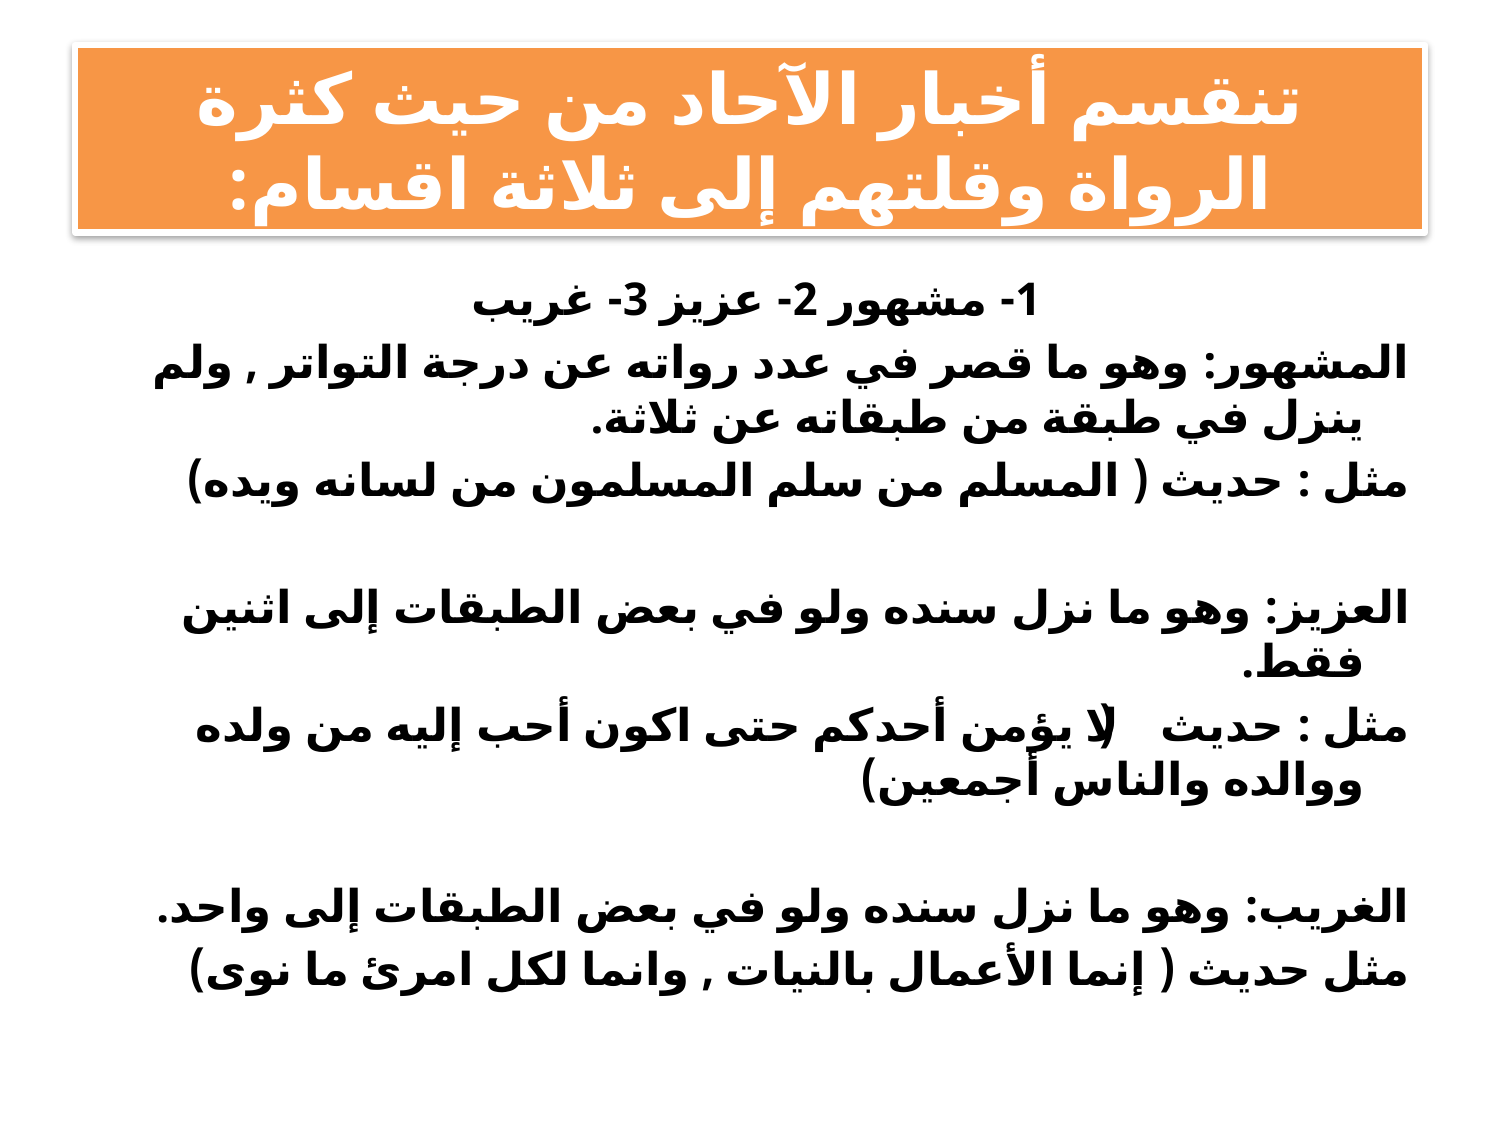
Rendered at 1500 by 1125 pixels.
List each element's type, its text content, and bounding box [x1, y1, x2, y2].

title تنقسم أخبار الآحاد من حيث كثرة الرواة وقلتهم إلى ثلاثة اقسام: [72, 42, 1428, 236]
list 1- مشهور 2- عزيز 3- غريب المشهور: وهو ما قصر في عدد رواته عن درجة التواتر , ولم ينزل في طبقة من طبقاته عن ثلاثة. مثل : حديث ( المسلم من سلم المسلمون من لسانه ويده) العزيز: وهو ما نزل سنده ولو في بعض الطبقات إلى اثنين فقط. مثل : حديث ( لا يؤمن أحدكم حتى اكون أحب إليه من ولده ووالده والناس أجمعين) الغريب: وهو ما نزل سنده ولو في بعض الطبقات إلى واحد. مثل حديث ( إنما الأعمال بالنيات , وانما لكل امرئ ما نوى) [75, 262, 1425, 1005]
